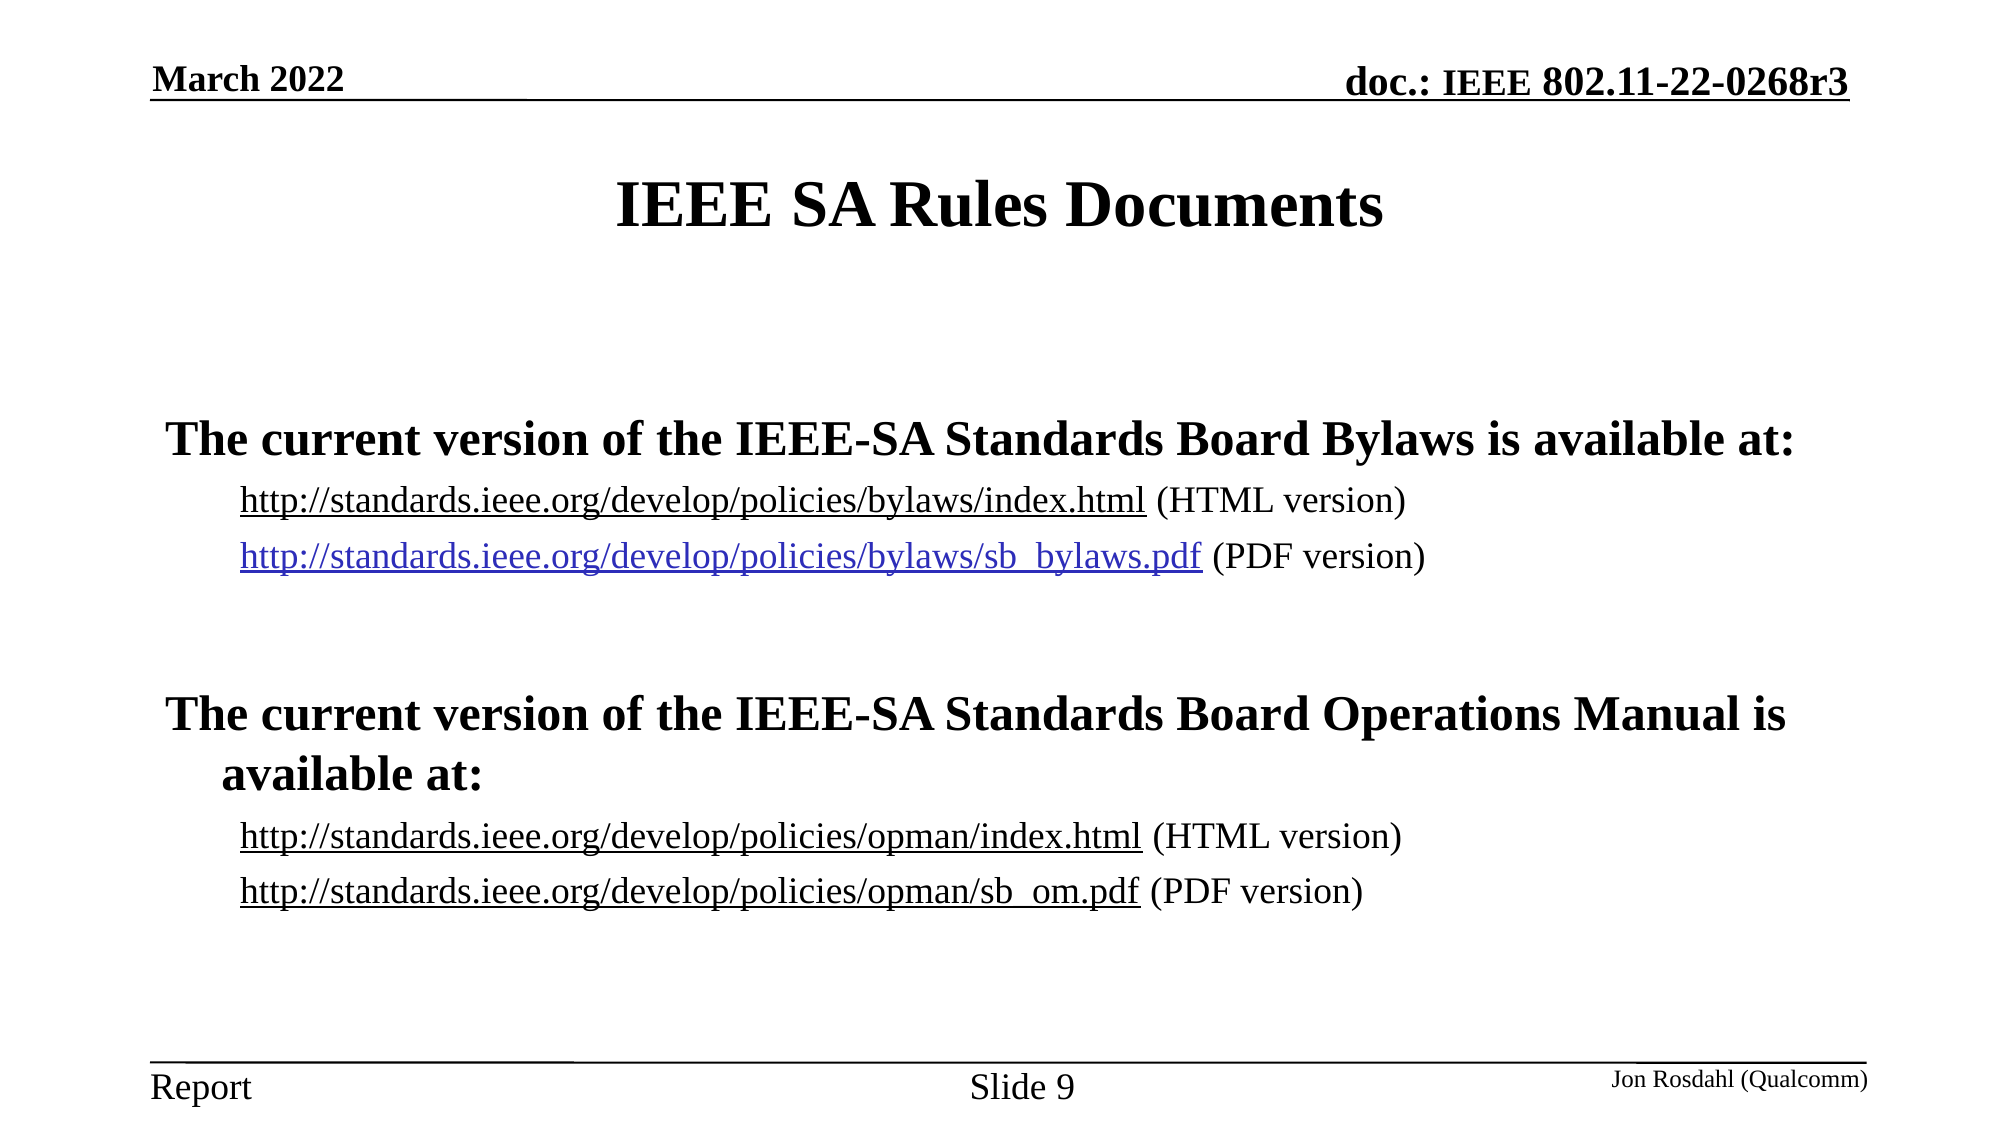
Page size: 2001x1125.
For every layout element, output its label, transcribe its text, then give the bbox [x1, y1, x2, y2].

footer Jon Rosdahl (Qualcomm) [1171, 1061, 1869, 1093]
title IEEE SA Rules Documents [149, 112, 1850, 288]
list The current version of the IEEE-SA Standards Board Bylaws is available at: http://standards.ieee.org/develop/policies/bylaws/index.html (HTML version) http://standards.ieee.org/develop/policies/bylaws/sb_bylaws.pdf (PDF version) The current version of the IEEE-SA Standards Board Operations Manual is available at: http://standards.ieee.org/develop/policies/opman/index.html (HTML version) http://standards.ieee.org/develop/policies/opman/sb_om.pdf (PDF version) [149, 324, 1850, 1000]
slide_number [152, 54, 563, 100]
slide_number Slide 9 [950, 1061, 1095, 1125]
